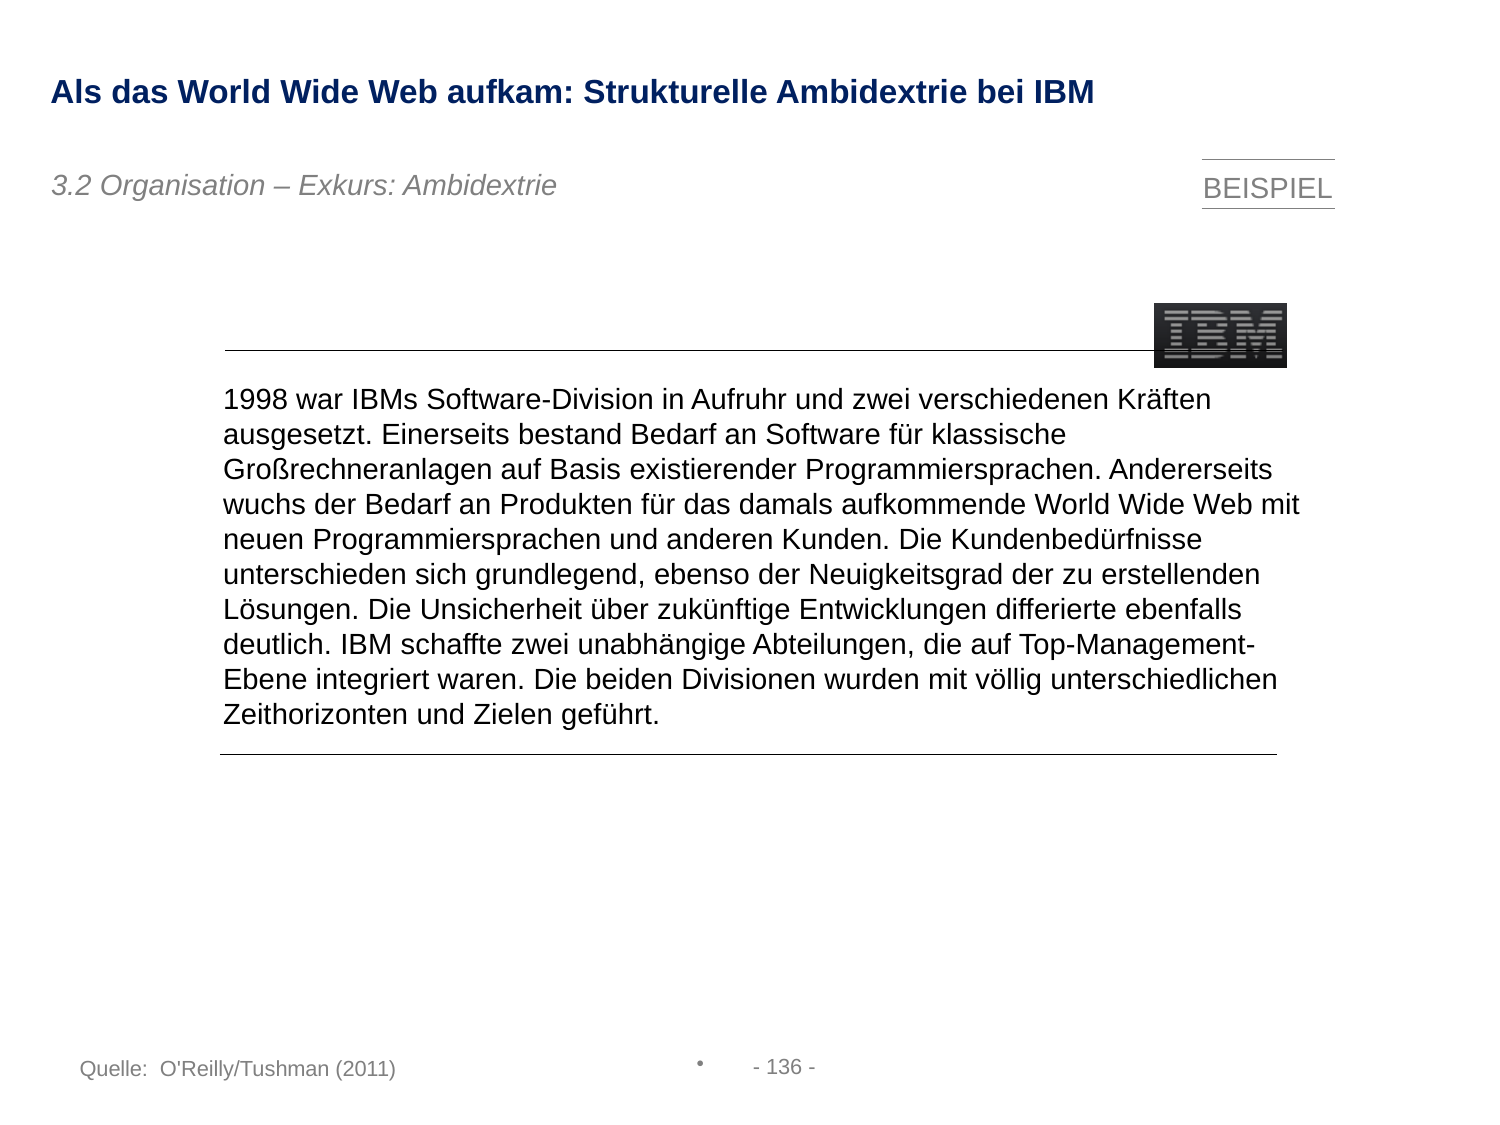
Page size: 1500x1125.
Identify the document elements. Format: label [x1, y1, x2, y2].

text_box [208, 372, 1322, 738]
text_box [35, 63, 1433, 118]
text_box [36, 159, 574, 209]
text_box [64, 1046, 418, 1088]
text_box [1188, 161, 1349, 212]
slide_number [599, 1045, 913, 1093]
picture [1153, 303, 1288, 368]
